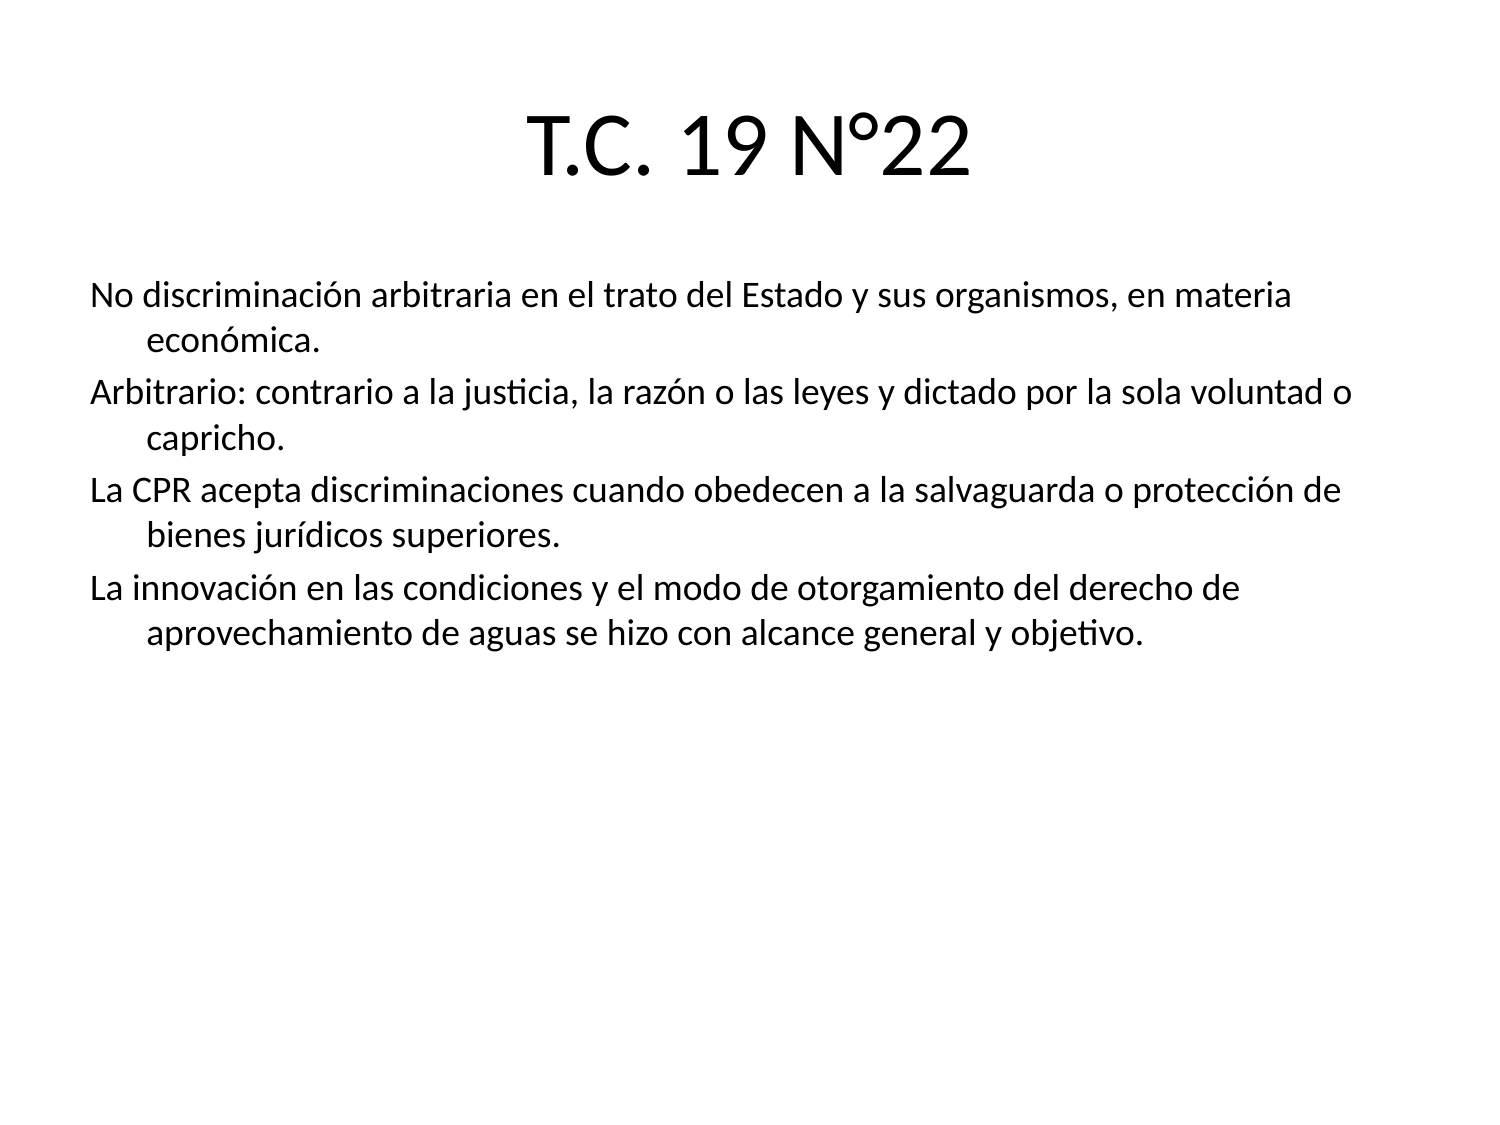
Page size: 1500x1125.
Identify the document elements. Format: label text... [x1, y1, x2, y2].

list No discriminación arbitraria en el trato del Estado y sus organismos, en materia económica. Arbitrario: contrario a la justicia, la razón o las leyes y dictado por la sola voluntad o capricho. La CPR acepta discriminaciones cuando obedecen a la salvaguarda o protección de bienes jurídicos superiores. La innovación en las condiciones y el modo de otorgamiento del derecho de aprovechamiento de aguas se hizo con alcance general y objetivo. [75, 262, 1425, 1005]
title T.C. 19 N°22 [75, 45, 1425, 233]
